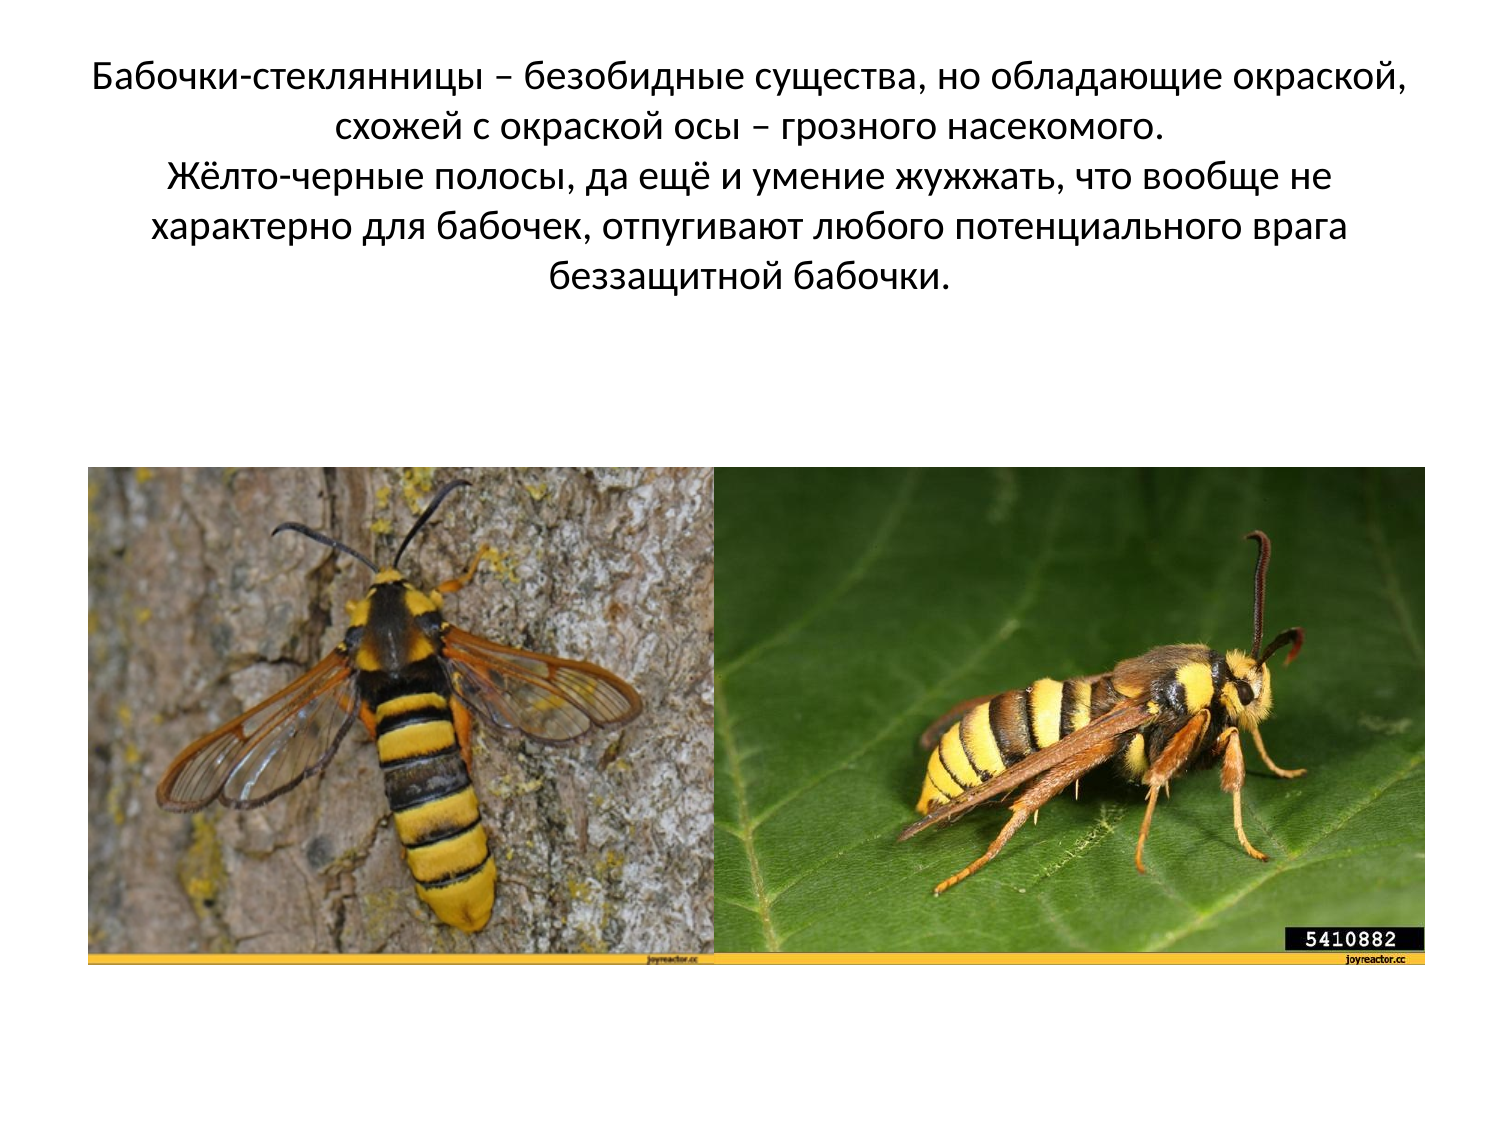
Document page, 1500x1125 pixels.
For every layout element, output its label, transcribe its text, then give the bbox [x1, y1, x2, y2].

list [714, 467, 1425, 965]
title Бабочки-стеклянницы – безобидные существа, но обладающие окраской, схожей с окраской осы – грозного насекомого. Жёлто-черные полосы, да ещё и умение жужжать, что вообще не характерно для бабочек, отпугивают любого потенциального врага беззащитной бабочки. [75, 45, 1425, 350]
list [88, 467, 713, 965]
